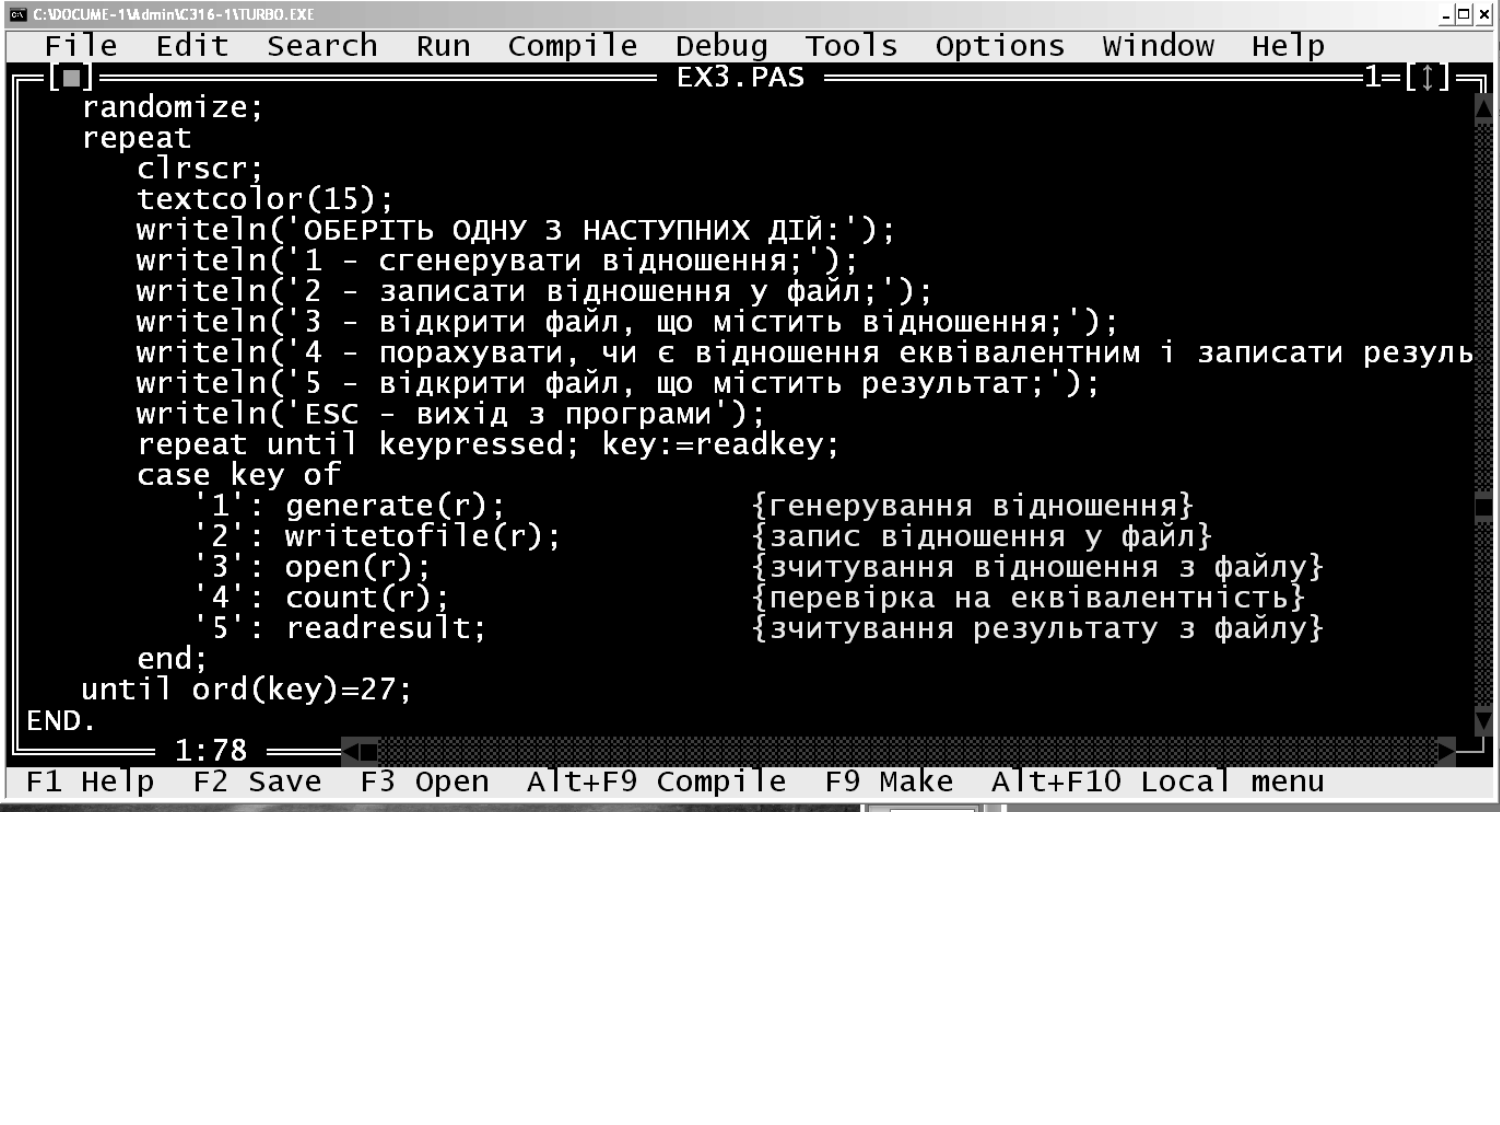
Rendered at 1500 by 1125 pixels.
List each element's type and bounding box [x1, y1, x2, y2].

picture [0, 0, 1500, 812]
